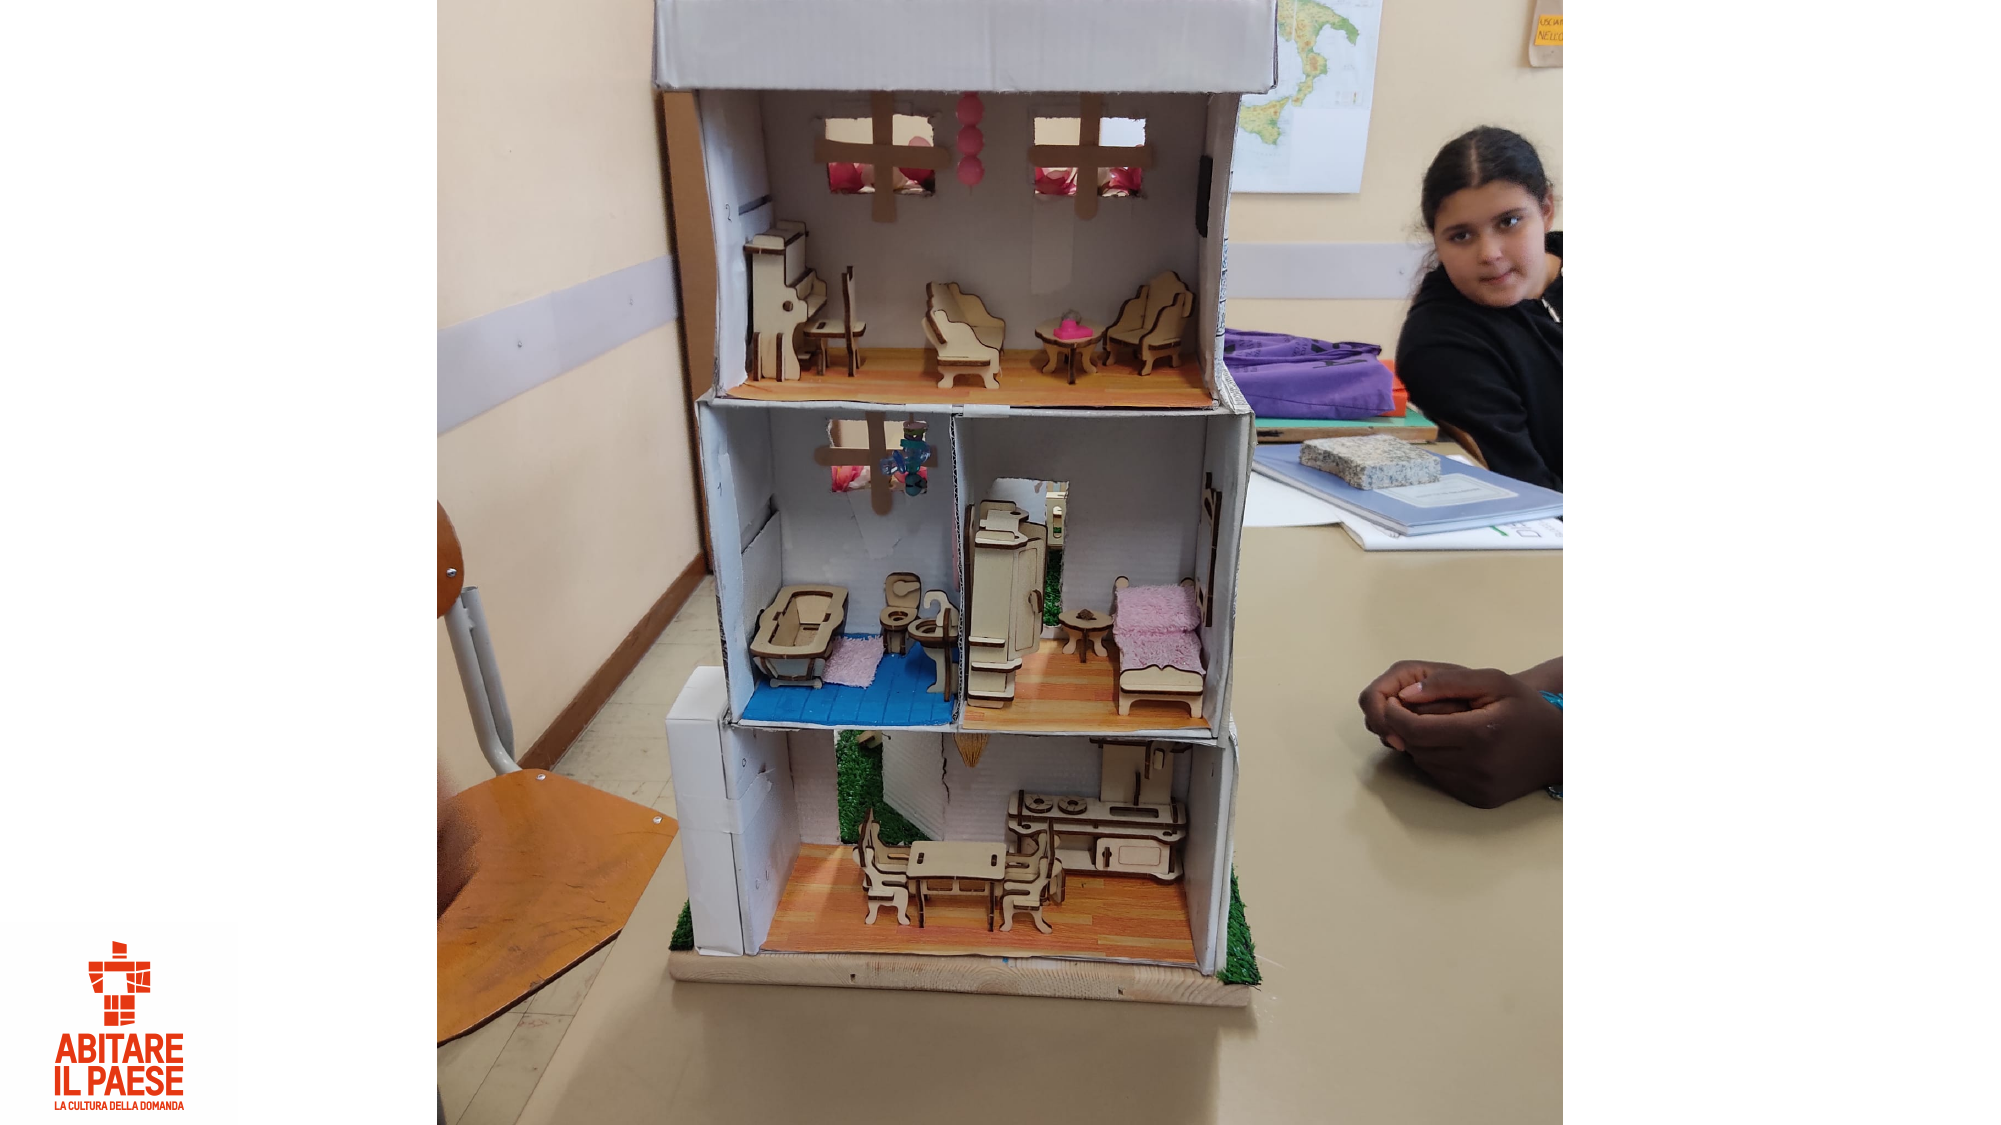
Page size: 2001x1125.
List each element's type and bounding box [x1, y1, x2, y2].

picture [436, 0, 1563, 1125]
picture [0, 922, 238, 1125]
